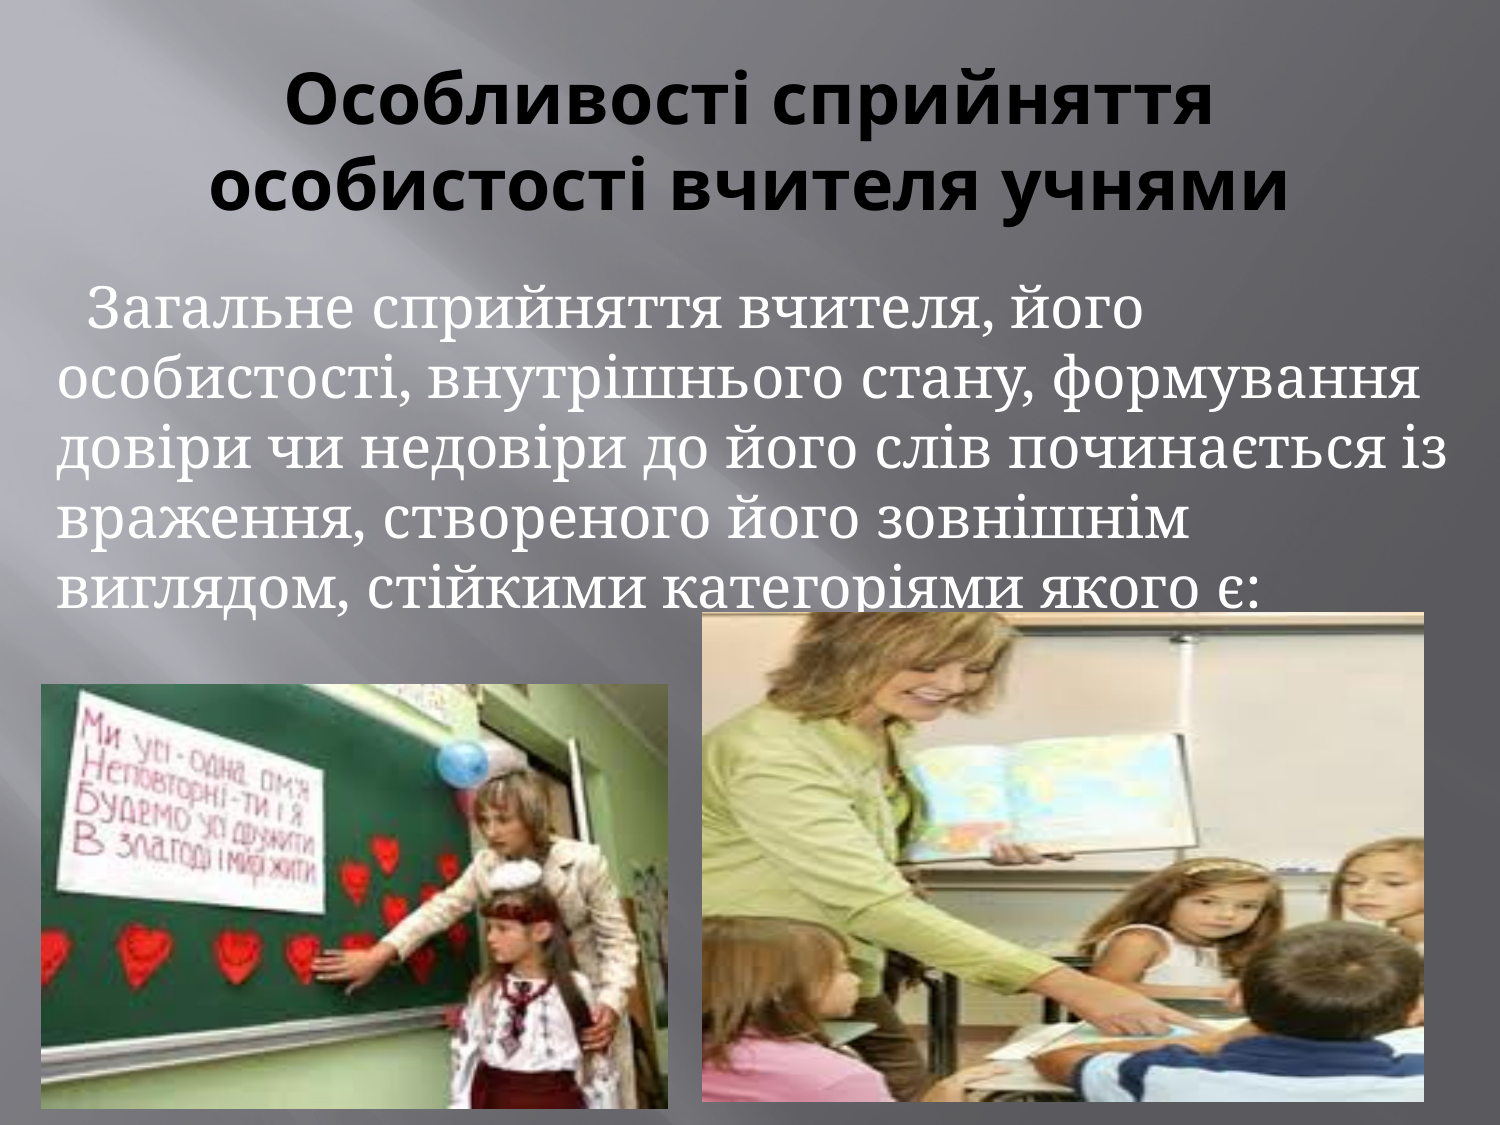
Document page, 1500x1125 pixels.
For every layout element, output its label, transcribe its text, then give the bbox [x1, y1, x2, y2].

picture [41, 683, 668, 1110]
title Особливості сприйняття особистості вчителя учнями [75, 45, 1425, 233]
picture [702, 612, 1425, 1102]
list Загальне сприйняття вчителя, його особистості, внутрішнього стану, формування довіри чи недовіри до його слів починається із враження, створеного його зовнішнім виглядом, стійкими категоріями якого є: [41, 262, 1471, 1005]
